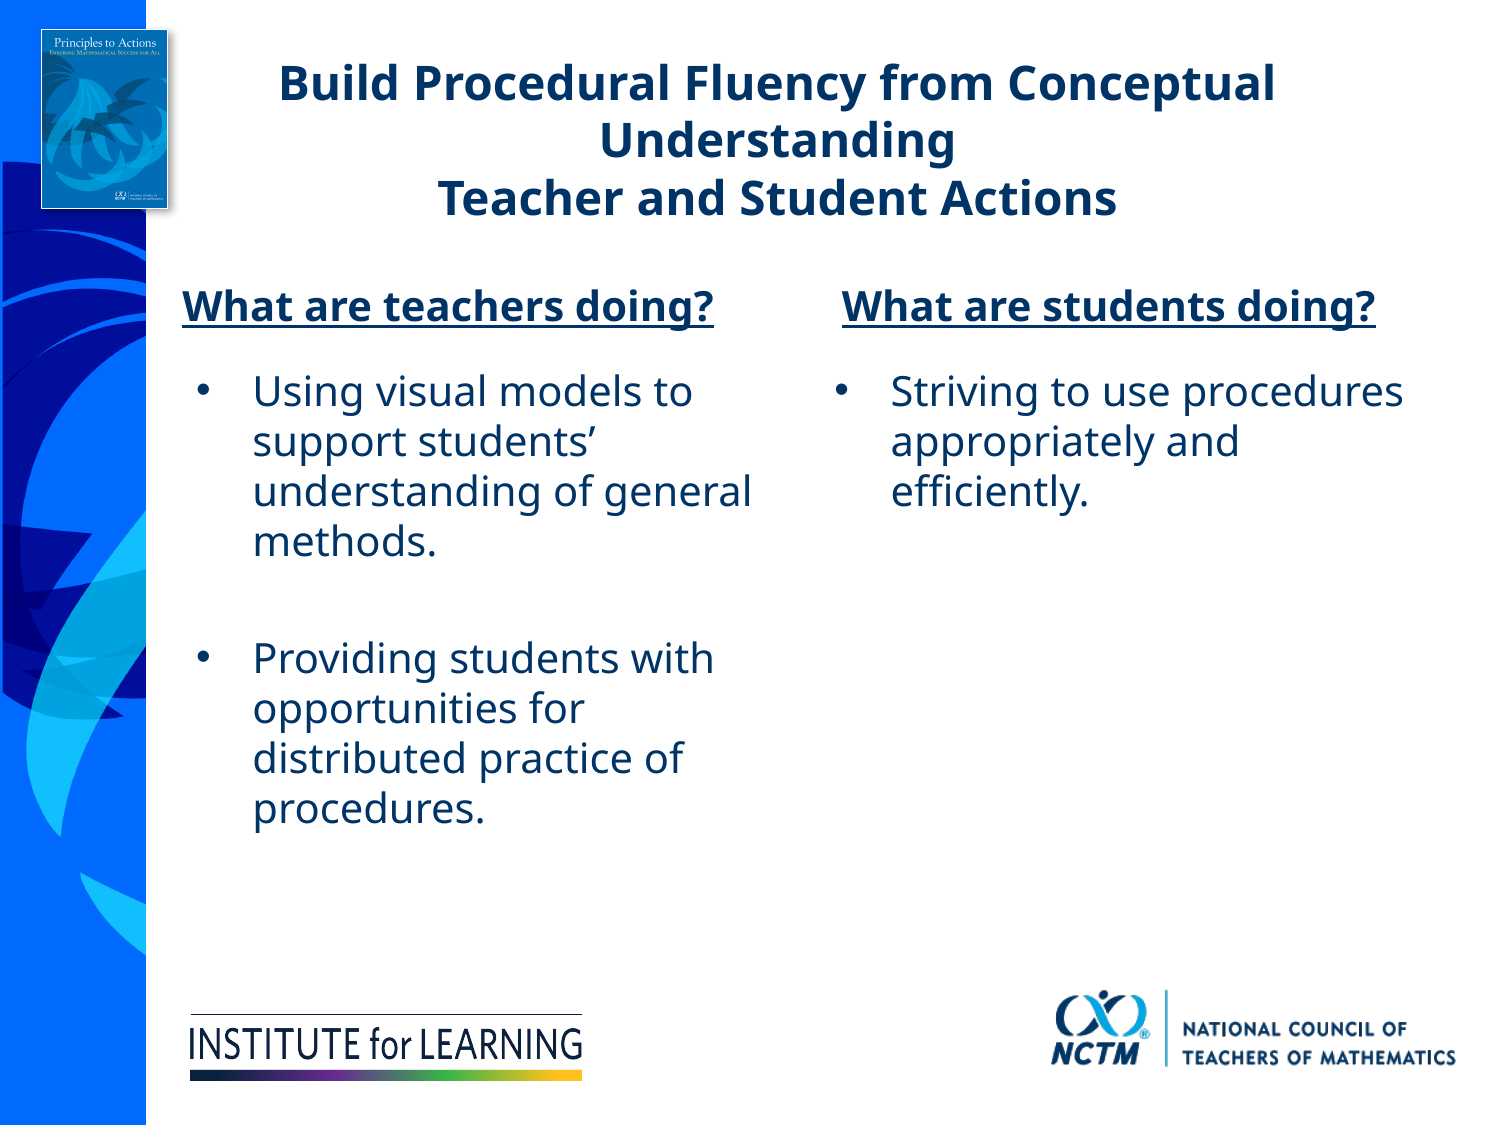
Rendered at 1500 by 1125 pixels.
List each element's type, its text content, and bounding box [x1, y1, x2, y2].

picture [0, 0, 168, 1125]
picture [190, 1014, 583, 1081]
list Striving to use procedures appropriately and efficiently. [819, 356, 1425, 1005]
list What are teachers doing? [167, 274, 819, 338]
picture [1034, 969, 1474, 1085]
list What are students doing? [819, 274, 1474, 338]
title Build Procedural Fluency from Conceptual Understanding Teacher and Student Actions [151, 45, 1453, 233]
list Using visual models to support students’ understanding of general methods. Providing students with opportunities for distributed practice of procedures. [180, 356, 785, 1005]
